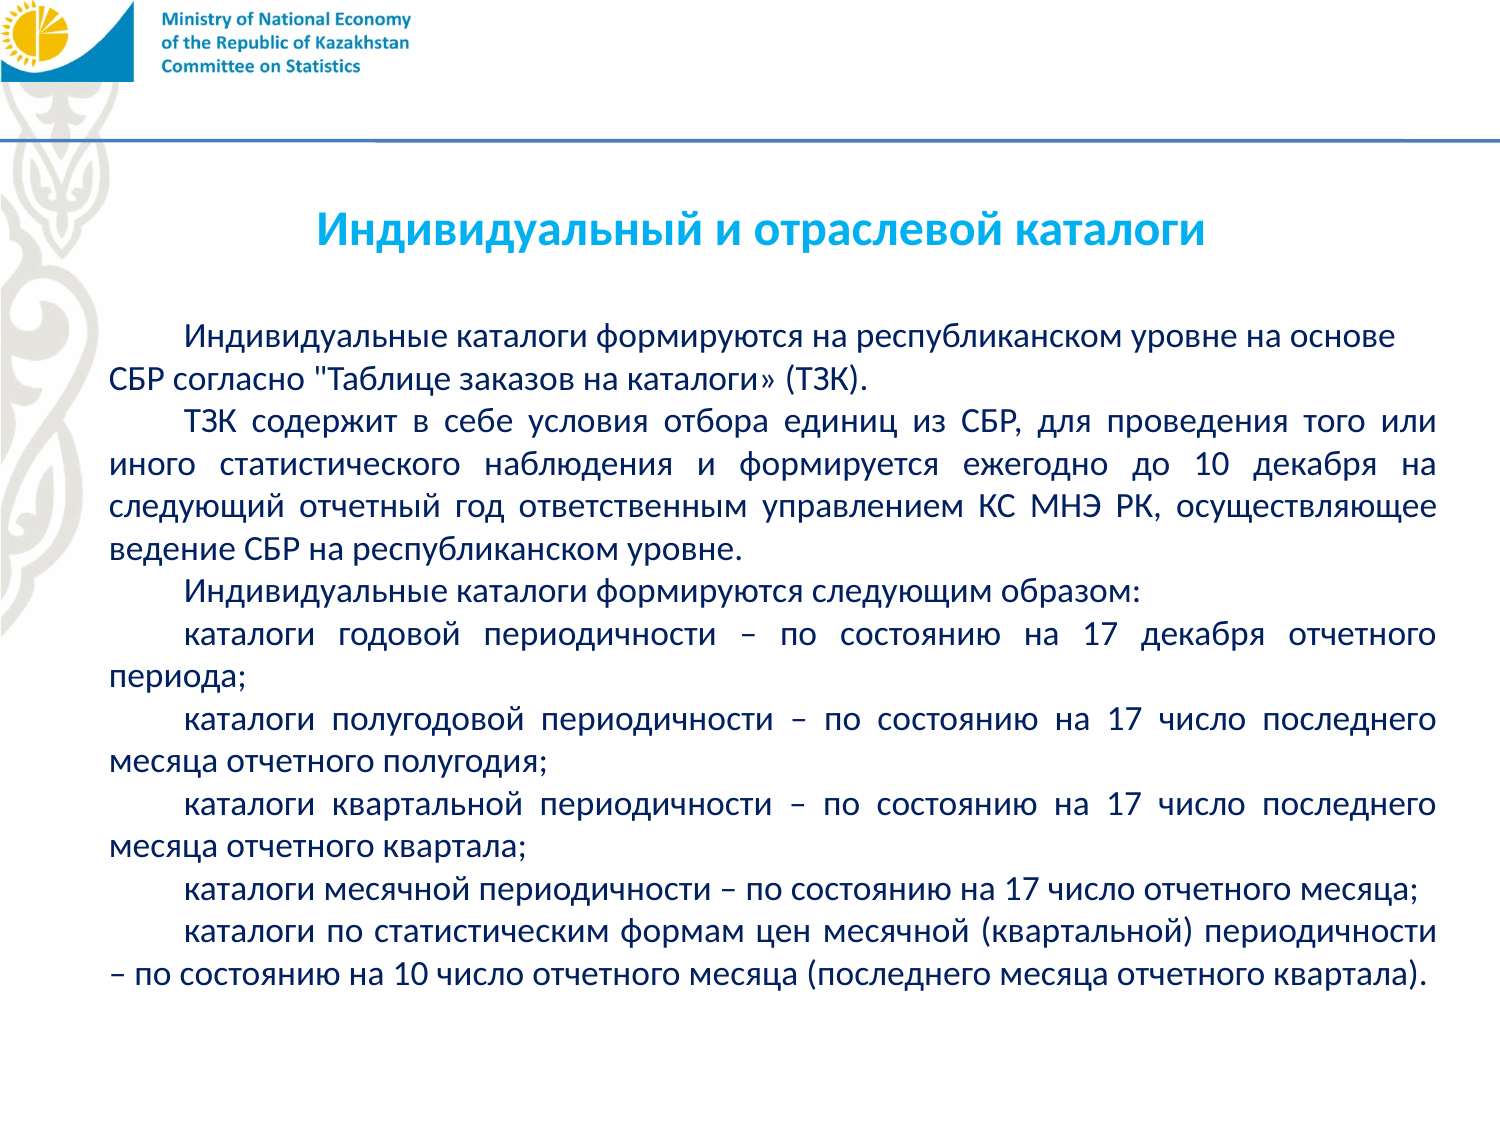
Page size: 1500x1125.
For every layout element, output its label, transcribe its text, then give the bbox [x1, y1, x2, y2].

picture [0, 0, 411, 83]
list Индивидуальные каталоги формируются на республиканском уровне на основе СБР согласно "Таблице заказов на каталоги» (ТЗК). ТЗК содержит в себе условия отбора единиц из СБР, для проведения того или иного статистического наблюдения и формируется ежегодно до 10 декабря на следующий отчетный год ответственным управлением КС МНЭ РК, осуществляющее ведение СБР на республиканском уровне. Индивидуальные каталоги формируются следующим образом: каталоги годовой периодичности – по состоянию на 17 декабря отчетного периода; каталоги полугодовой периодичности – по состоянию на 17 число последнего месяца отчетного полугодия; каталоги квартальной периодичности – по состоянию на 17 число последнего месяца отчетного квартала; каталоги месячной периодичности – по состоянию на 17 число отчетного месяца; каталоги по статистическим формам цен месячной (квартальной) периодичности – по состоянию на 10 число отчетного месяца (последнего месяца отчетного квартала). [93, 304, 1454, 1048]
list Индивидуальный и отраслевой каталоги [117, 187, 1407, 271]
